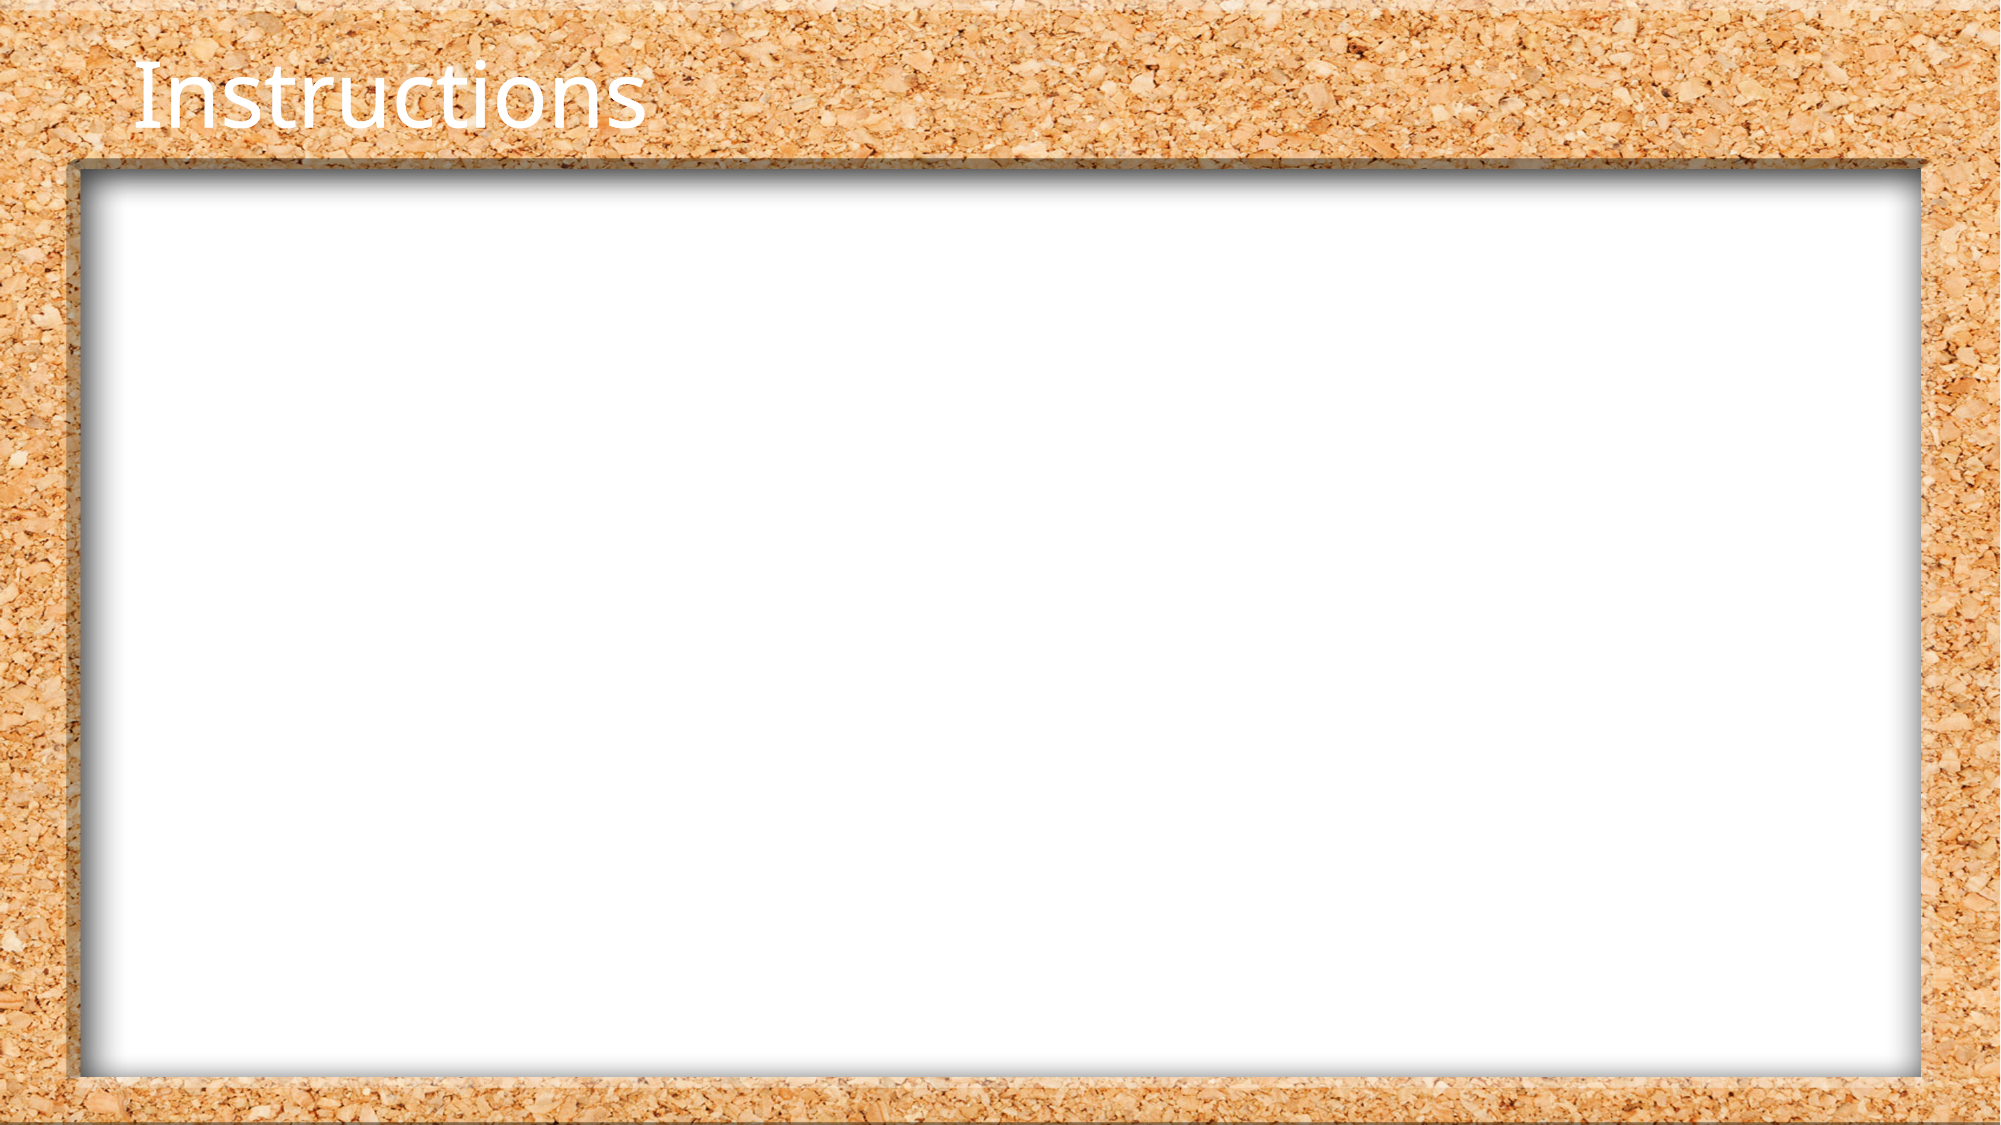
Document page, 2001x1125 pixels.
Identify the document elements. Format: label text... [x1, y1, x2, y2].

picture [0, 0, 2001, 1125]
title Instructions [117, 0, 1843, 207]
